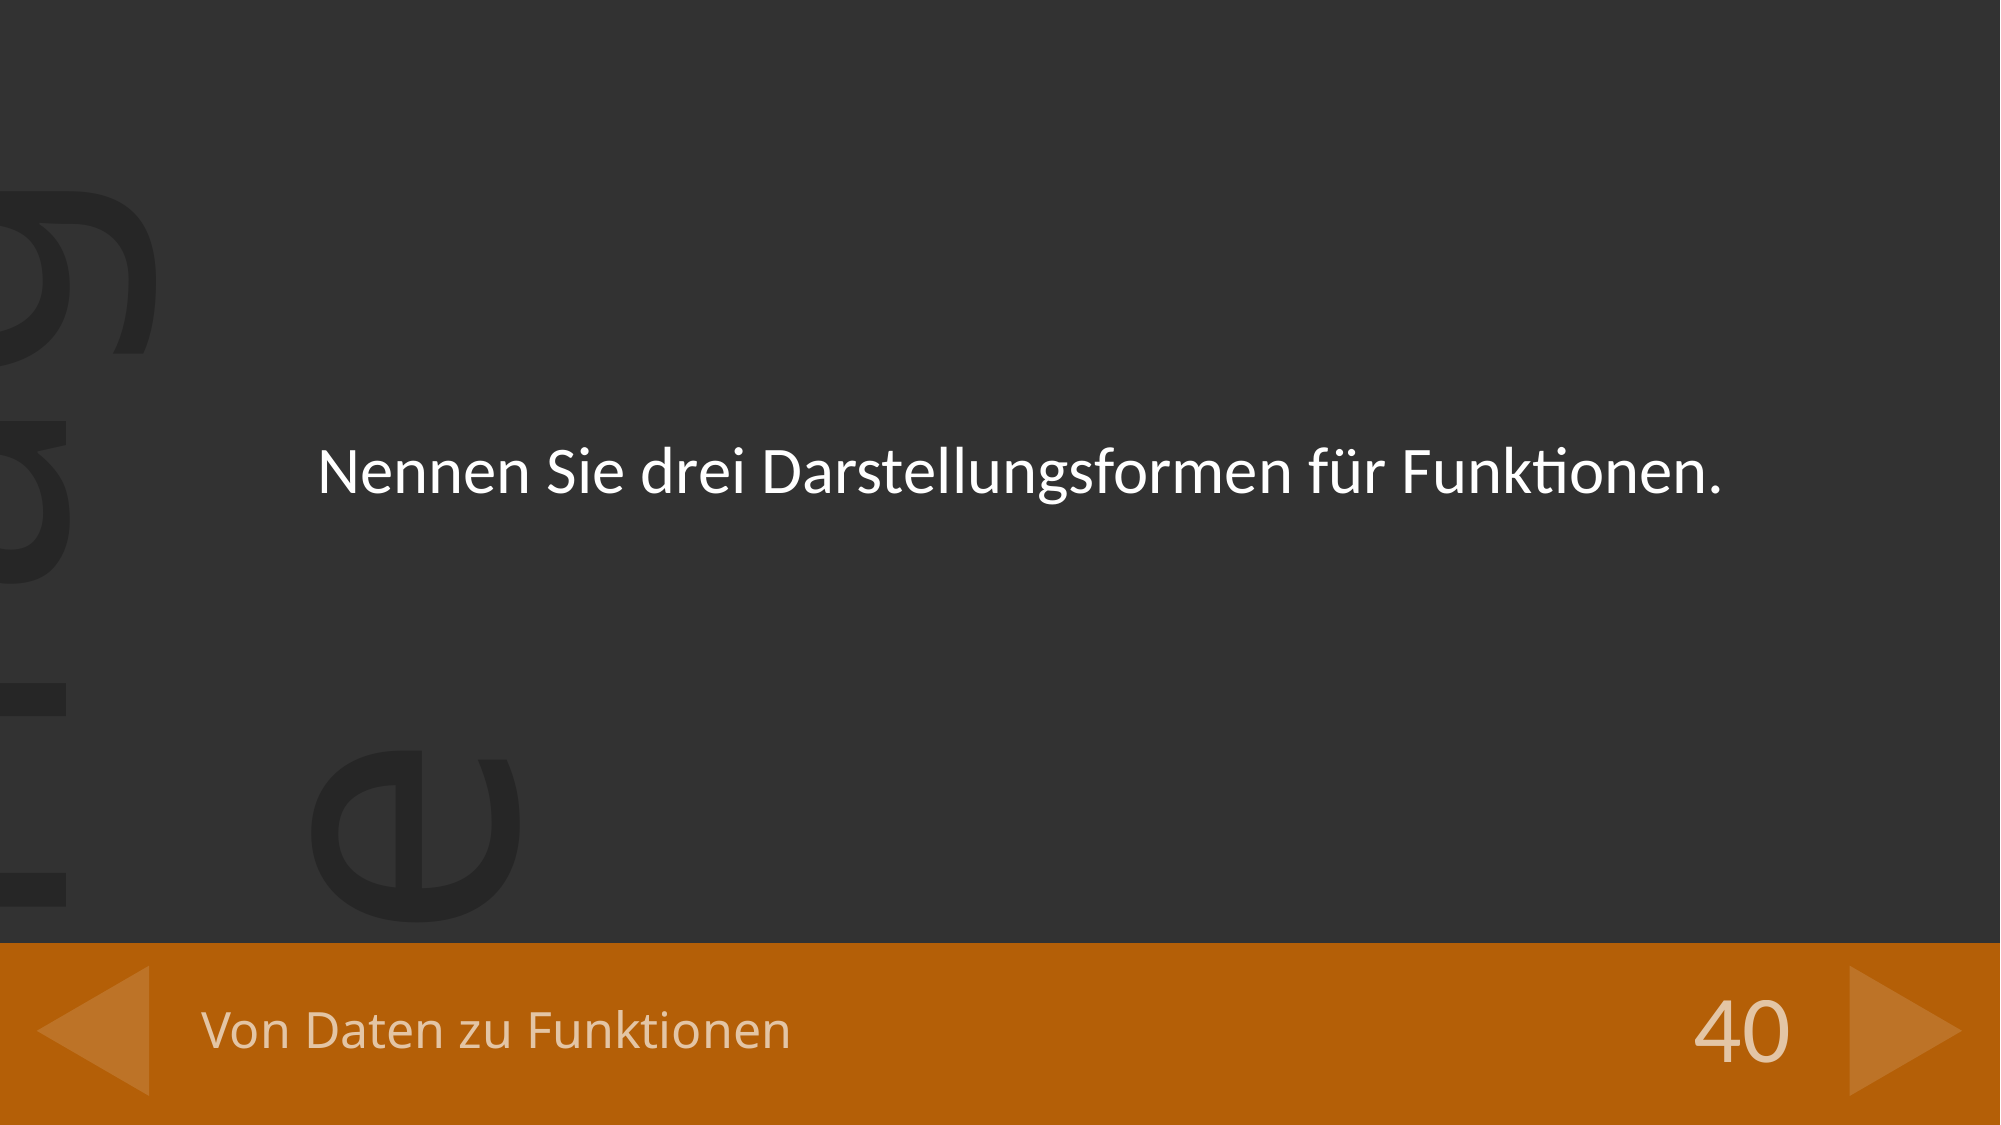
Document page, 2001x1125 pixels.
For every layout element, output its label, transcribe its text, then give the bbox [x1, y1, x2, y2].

list 40 [1494, 967, 1806, 1097]
title Von Daten zu Funktionen [185, 967, 1494, 1097]
list Nennen Sie drei Darstellungsformen für Funktionen. [302, 307, 1760, 636]
